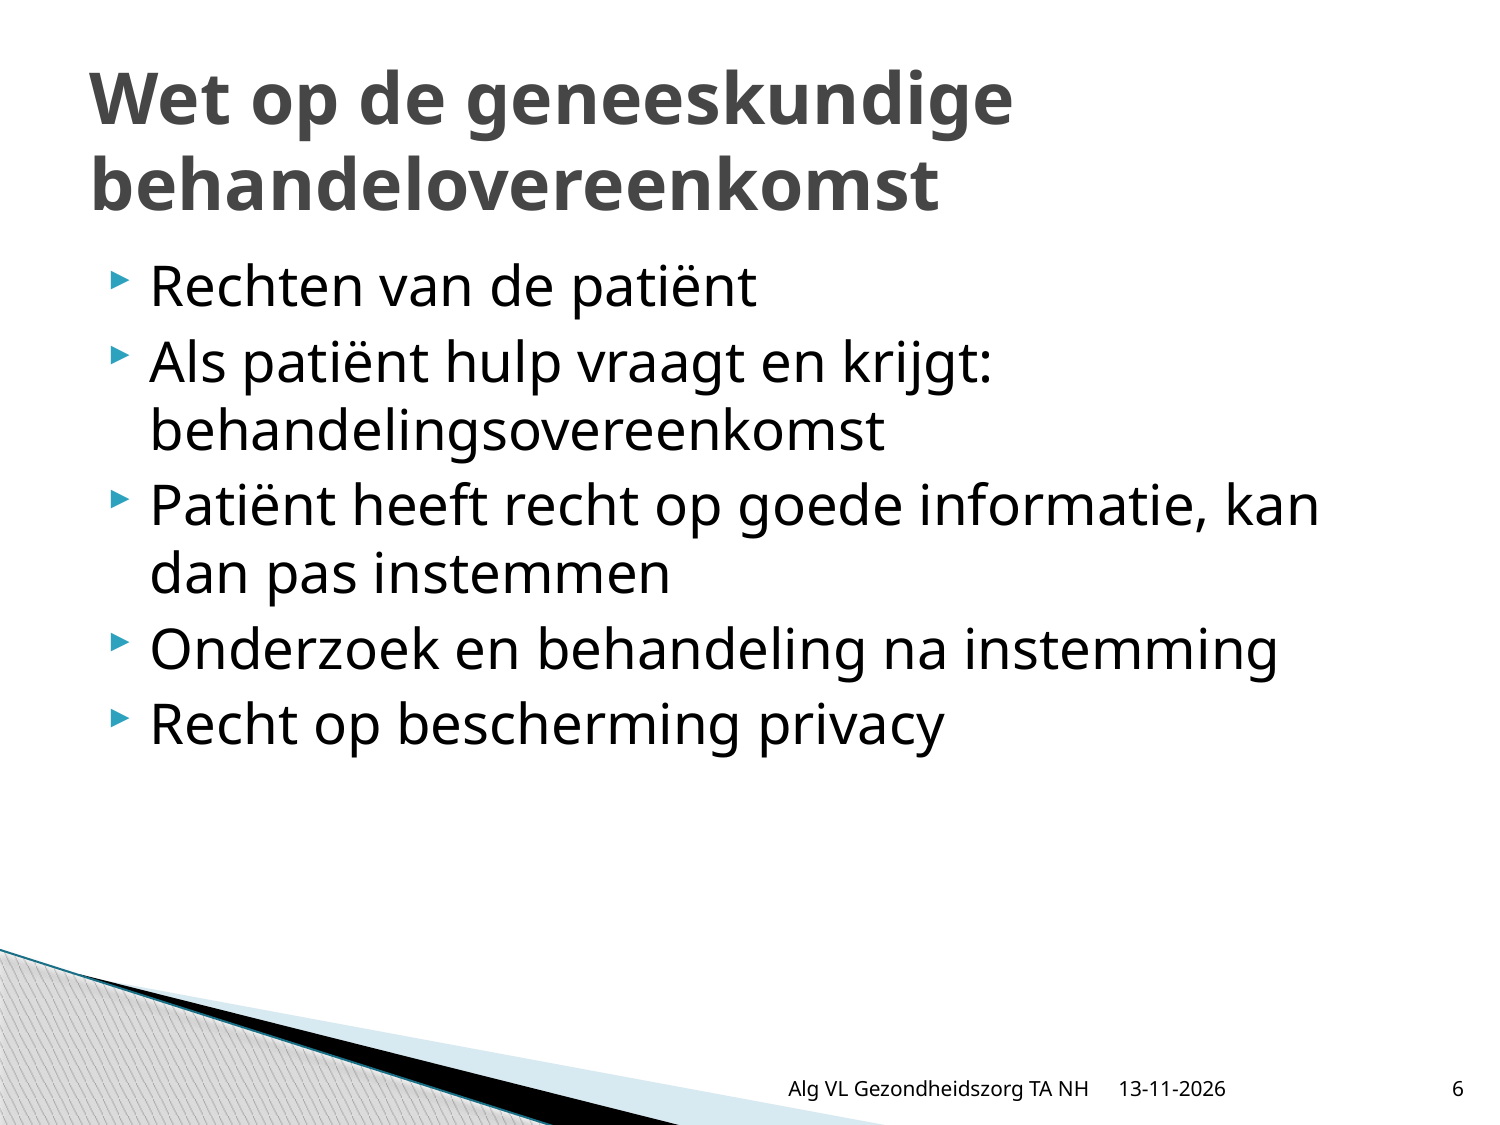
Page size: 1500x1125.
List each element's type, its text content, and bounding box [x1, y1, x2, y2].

title Wet op de geneeskundige behandelovereenkomst [75, 45, 1425, 233]
footer Alg VL Gezondheidszorg TA NH [718, 1051, 1105, 1112]
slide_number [1105, 1051, 1418, 1112]
list Rechten van de patiënt Als patiënt hulp vraagt en krijgt: behandelingsovereenkomst Patiënt heeft recht op goede informatie, kan dan pas instemmen Onderzoek en behandeling na instemming Recht op bescherming privacy [75, 243, 1425, 986]
slide_number 6 [1418, 1051, 1479, 1112]
